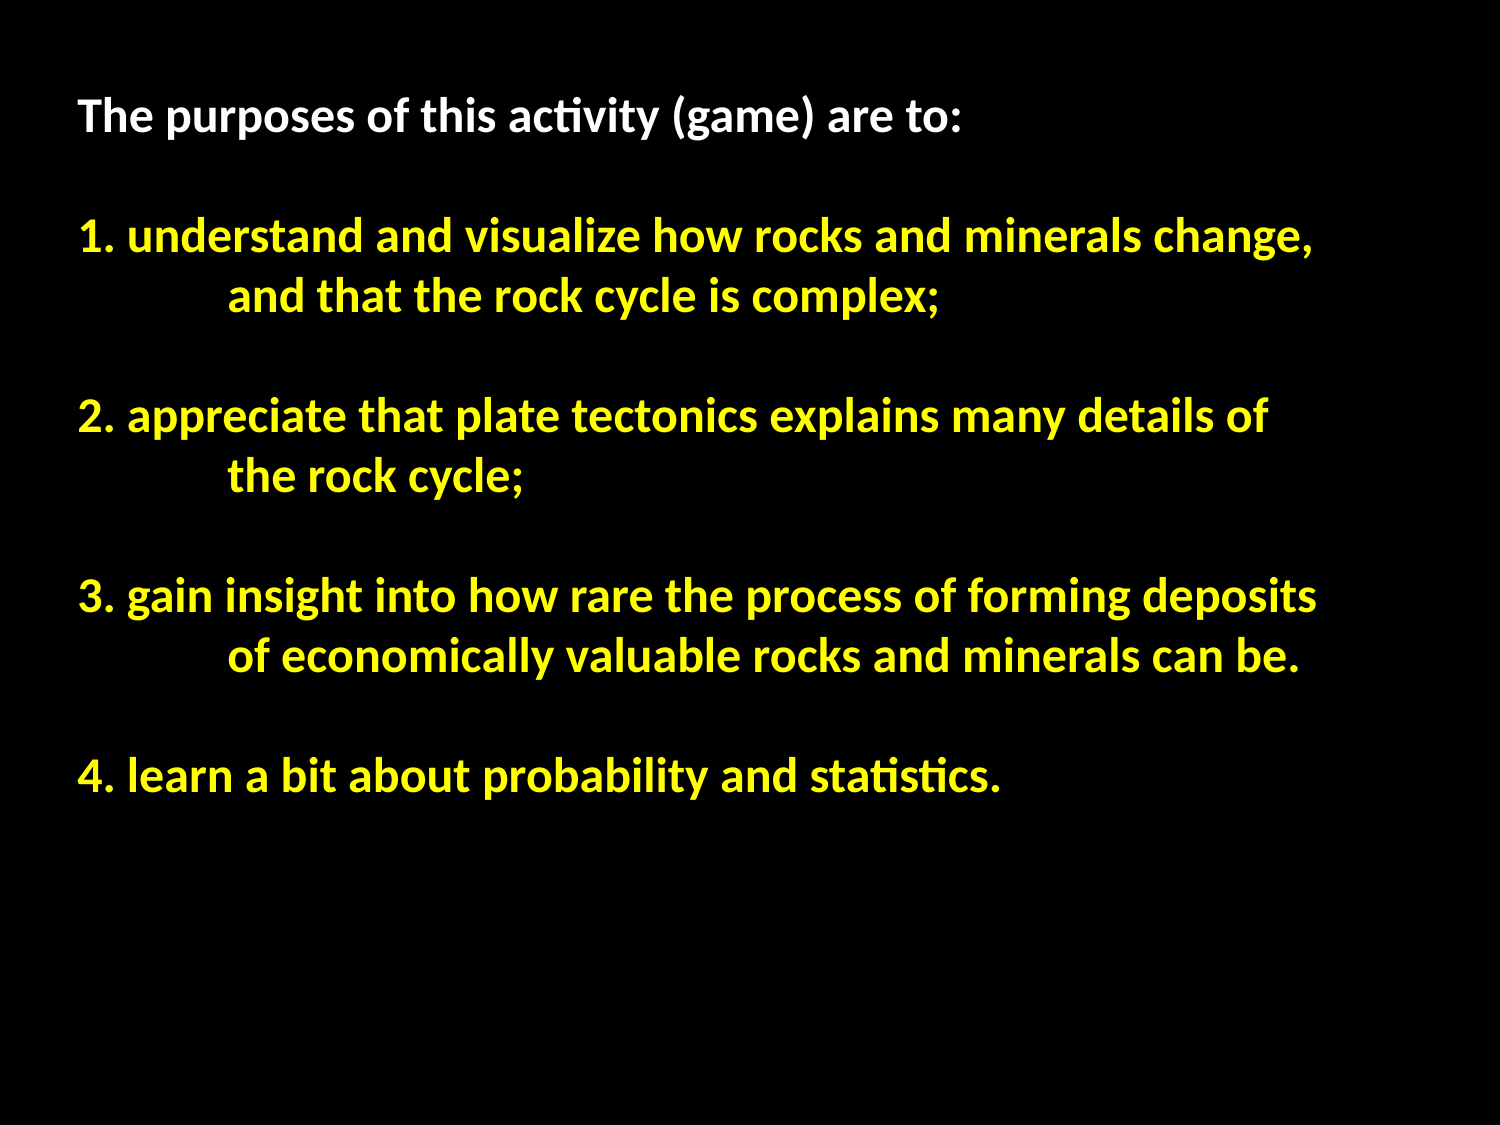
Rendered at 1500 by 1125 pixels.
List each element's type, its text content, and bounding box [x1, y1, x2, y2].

text_box The purposes of this activity (game) are to: 1. understand and visualize how rocks and minerals change, and that the rock cycle is complex; 2. appreciate that plate tectonics explains many details of the rock cycle; 3. gain insight into how rare the process of forming deposits of economically valuable rocks and minerals can be. 4. learn a bit about probability and statistics. [62, 74, 1363, 900]
